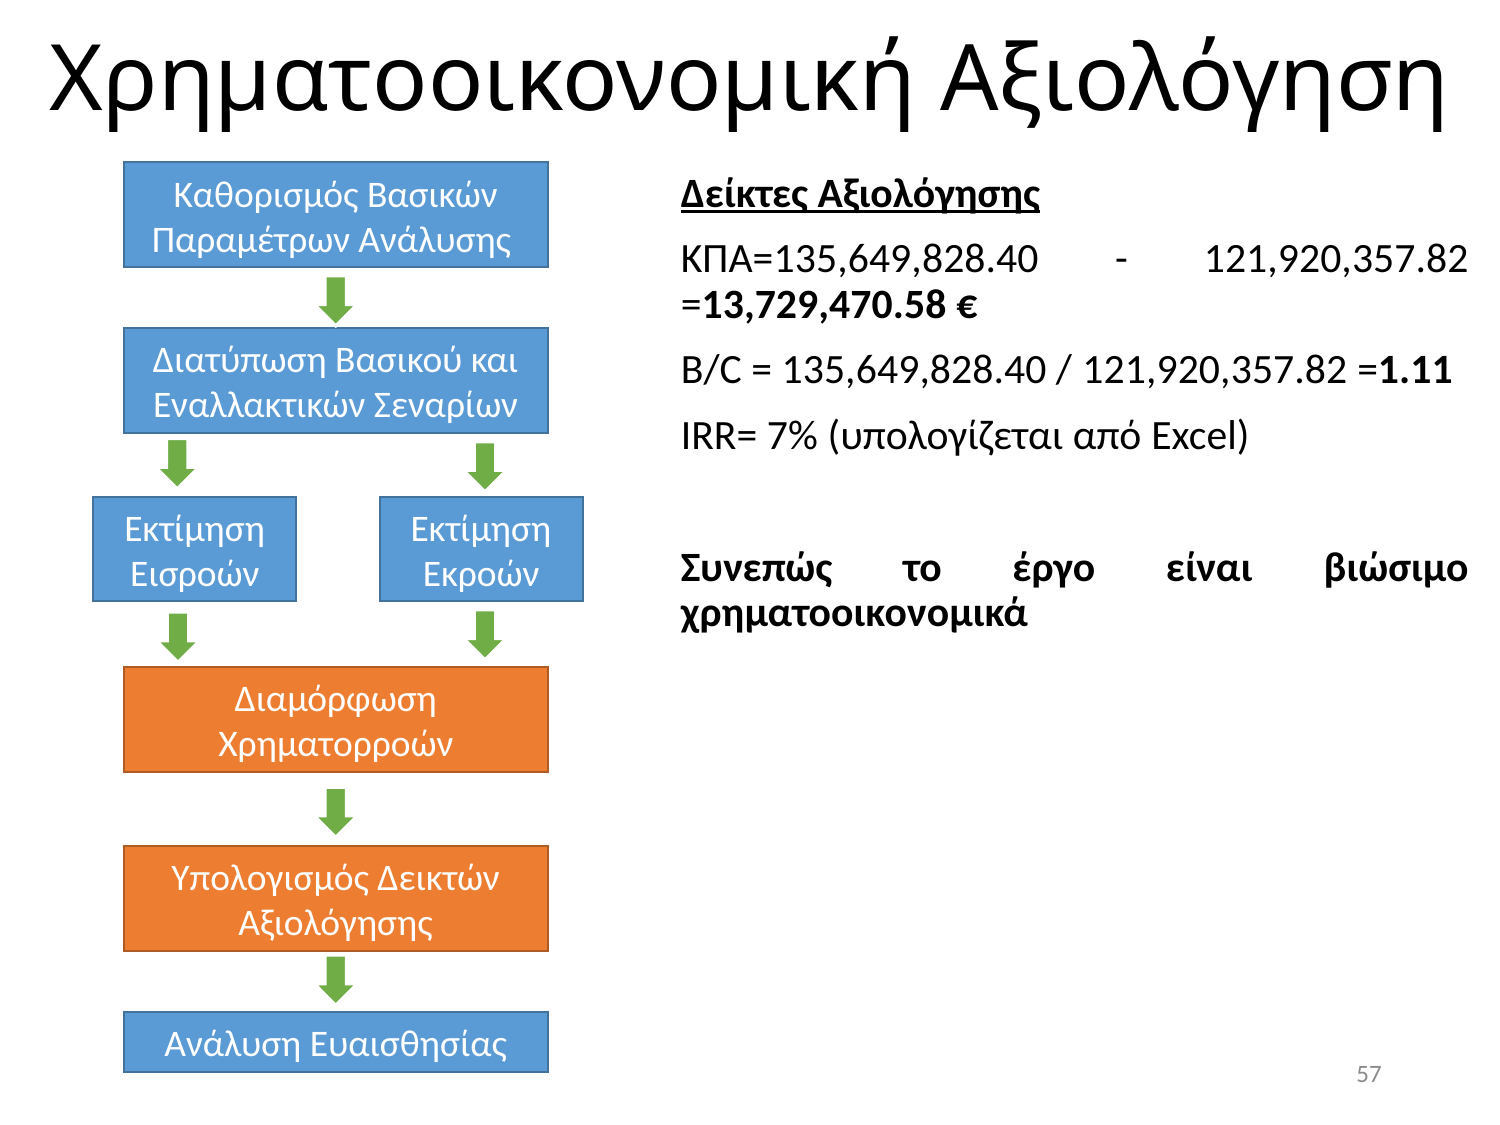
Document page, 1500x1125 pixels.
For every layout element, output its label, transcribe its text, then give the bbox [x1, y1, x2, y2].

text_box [93, 162, 583, 1073]
title Χρηματοοικονομική Αξιολόγηση [0, 0, 1500, 161]
slide_number 57 [1059, 1042, 1397, 1103]
list Δείκτες Αξιολόγησης ΚΠΑ=135,649,828.40 - 121,920,357.82 =13,729,470.58 € B/C = 135,649,828.40 / 121,920,357.82 =1.11 IRR= 7% (υπολογίζεται από Excel) Συνεπώς το έργο είναι βιώσιμο χρηματοοικονομικά [665, 163, 1485, 899]
